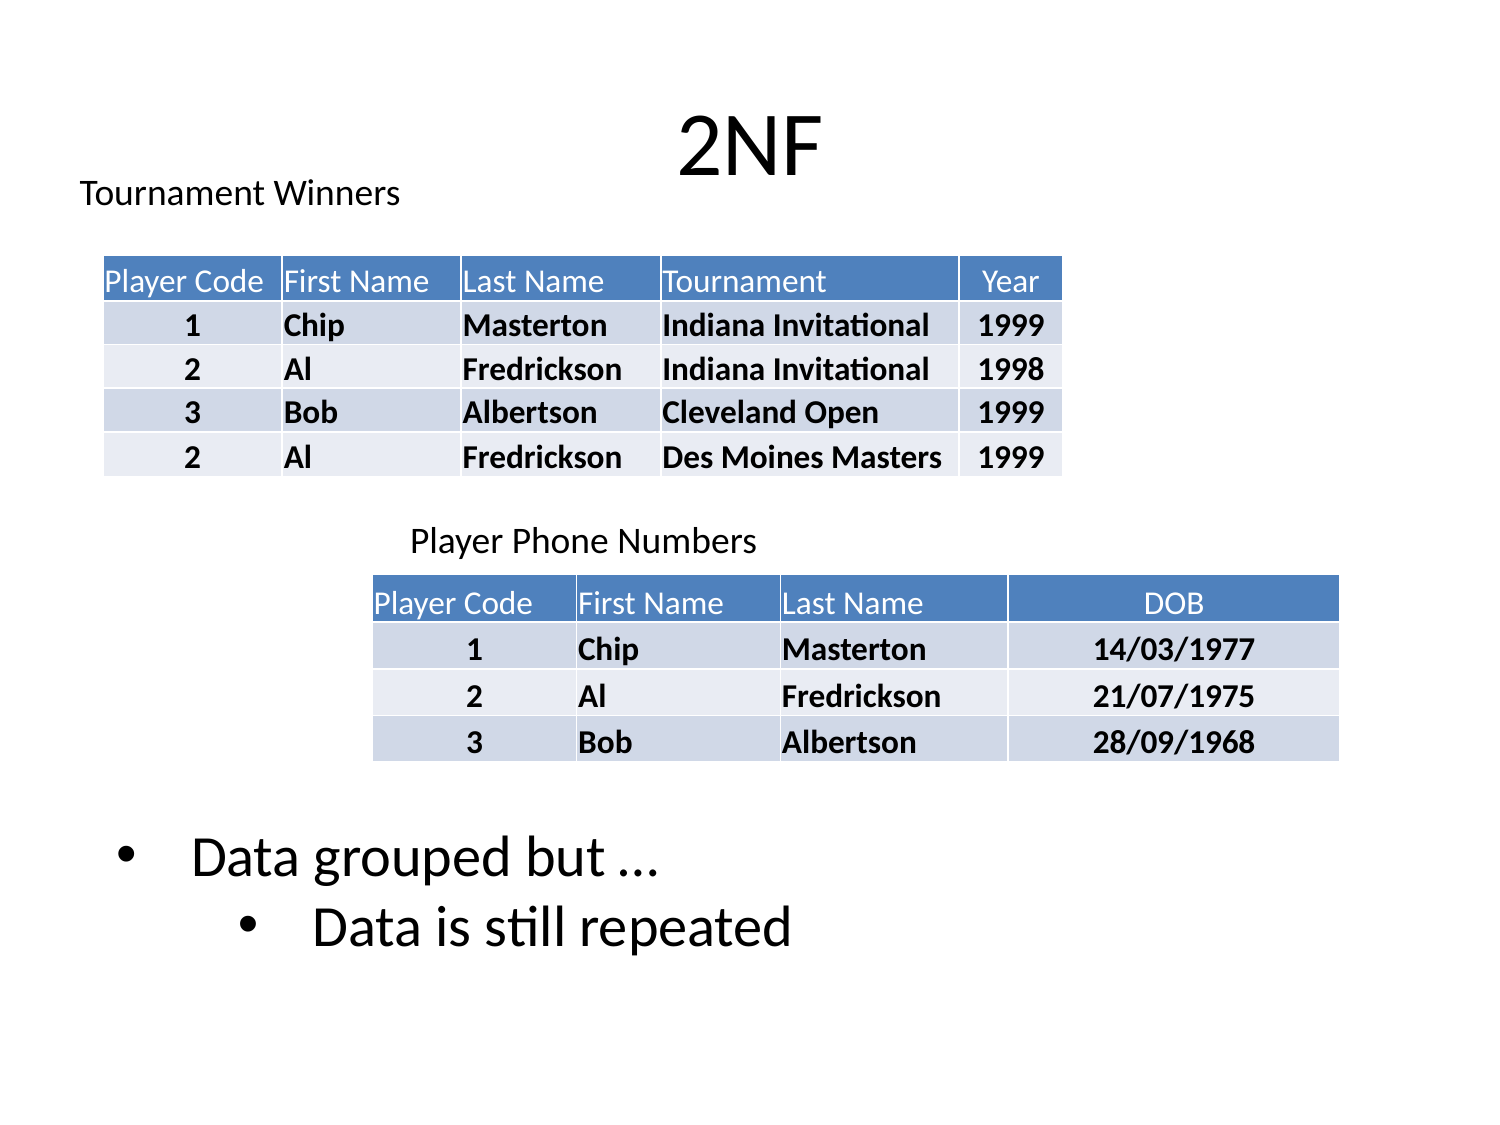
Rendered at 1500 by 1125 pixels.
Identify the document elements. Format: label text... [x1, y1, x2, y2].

table_cell Fredrickson [462, 345, 660, 387]
table_cell 14/03/1977 [1009, 623, 1339, 668]
table_header Year [960, 256, 1062, 300]
table_cell Cleveland Open [662, 389, 958, 431]
table_cell Al [283, 433, 460, 476]
text_box Tournament Winners [64, 160, 620, 221]
text_box Data grouped but … Data is still repeated [101, 810, 1389, 966]
table_cell Fredrickson [781, 670, 1007, 715]
table_cell Chip [577, 623, 780, 668]
table_header First Name [577, 575, 780, 621]
table_cell Masterton [781, 623, 1007, 668]
table_cell Masterton [462, 302, 660, 344]
table_cell 1999 [960, 433, 1062, 476]
table_cell 1 [104, 302, 281, 344]
table_cell 1999 [960, 302, 1062, 344]
table_header First Name [283, 256, 460, 300]
table_cell Indiana Invitational [662, 302, 958, 344]
table_cell 21/07/1975 [1009, 670, 1339, 715]
table_header Player Code [373, 575, 576, 621]
table_cell 1 [373, 623, 576, 668]
table_cell 3 [373, 716, 576, 761]
table_cell Al [283, 345, 460, 387]
table_cell Chip [283, 302, 460, 344]
table_cell 2 [104, 345, 281, 387]
table_cell Des Moines Masters [662, 433, 958, 476]
table_cell Fredrickson [462, 433, 660, 476]
table_cell 3 [104, 389, 281, 431]
table_header Last Name [462, 256, 660, 300]
table_cell 2 [373, 670, 576, 715]
table_cell Al [577, 670, 780, 715]
table_header Tournament [662, 256, 958, 300]
table_cell Bob [577, 716, 780, 761]
table_cell 1999 [960, 389, 1062, 431]
table_cell 1998 [960, 345, 1062, 387]
table_cell Albertson [781, 716, 1007, 761]
table_cell 2 [104, 433, 281, 476]
table_header DOB [1009, 575, 1339, 621]
table_cell Indiana Invitational [662, 345, 958, 387]
title 2NF [75, 45, 1425, 233]
table_header Player Code [104, 256, 281, 300]
text_box Player Phone Numbers [395, 508, 951, 569]
table_cell Albertson [462, 389, 660, 431]
table_header Last Name [781, 575, 1007, 621]
table_cell 28/09/1968 [1009, 716, 1339, 761]
table_cell Bob [283, 389, 460, 431]
